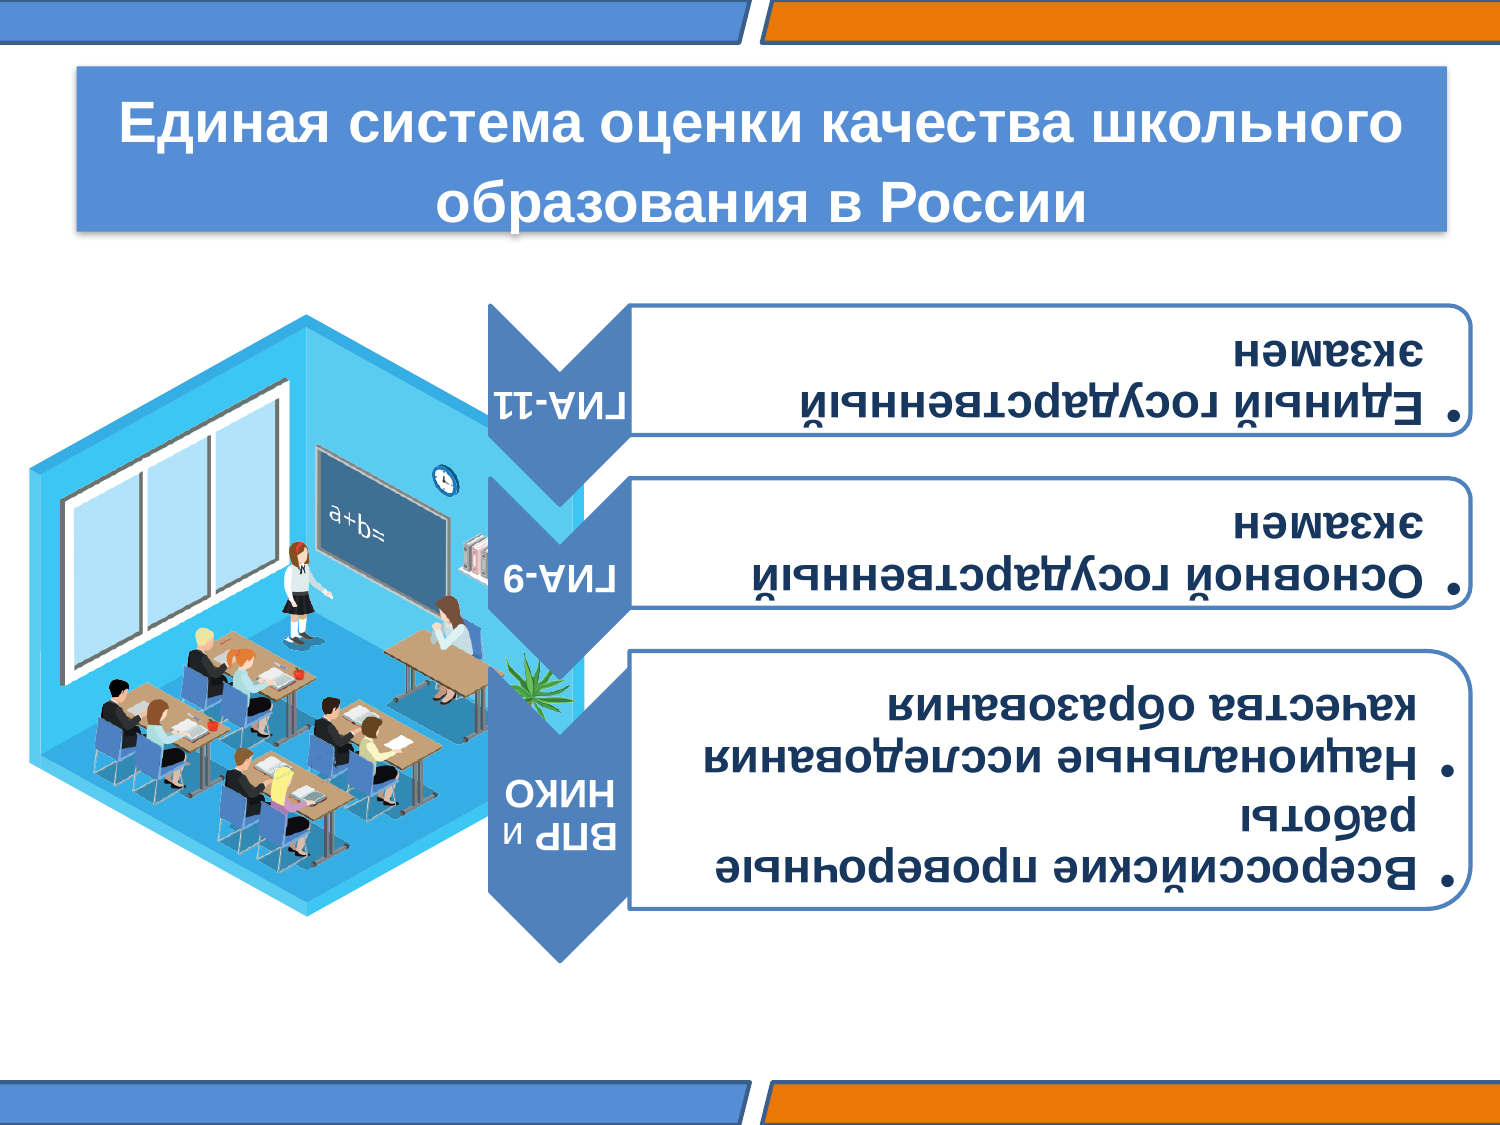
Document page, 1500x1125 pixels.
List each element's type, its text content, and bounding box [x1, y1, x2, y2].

text_box [759, 1080, 1500, 1125]
text_box Единая система оценки качества школьного образования в России [76, 66, 1447, 232]
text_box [489, 302, 1471, 965]
text_box [0, 1080, 752, 1125]
text_box [0, 0, 752, 45]
text_box [759, 0, 1500, 45]
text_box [29, 314, 484, 918]
